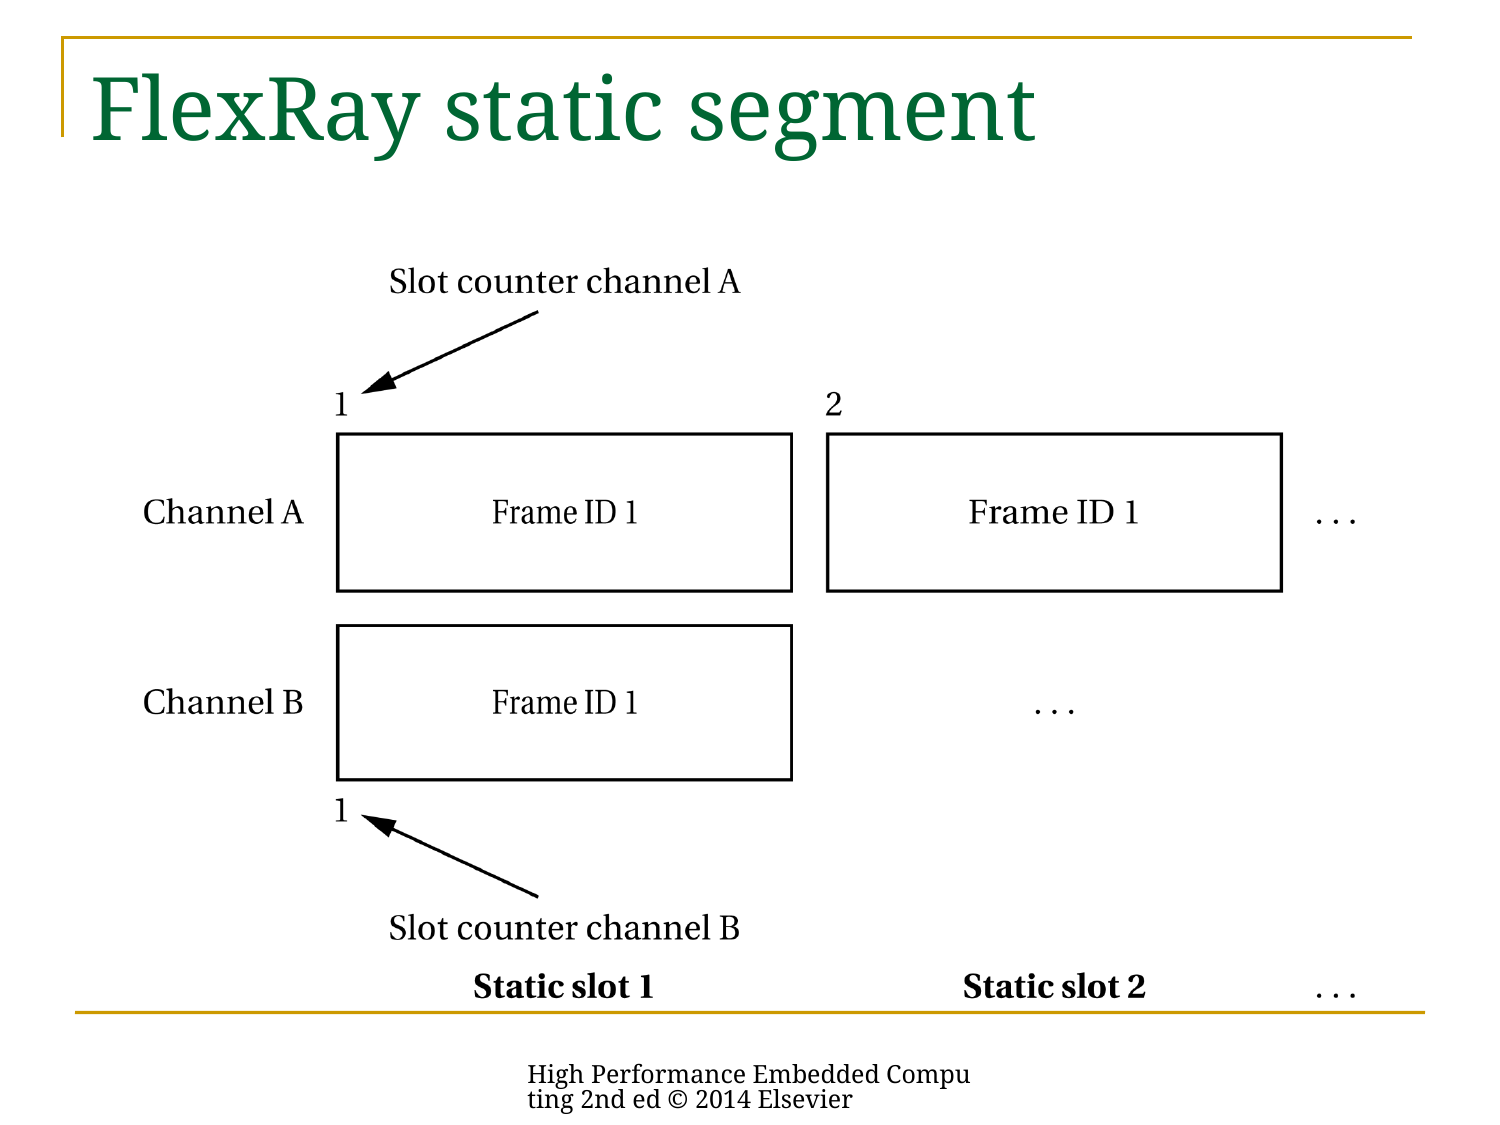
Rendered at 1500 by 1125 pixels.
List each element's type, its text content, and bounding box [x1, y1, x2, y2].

footer High Performance Embedded Computing 2nd ed © 2014 Elsevier [512, 1025, 988, 1100]
title FlexRay static segment [75, 45, 1425, 233]
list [142, 262, 1357, 1006]
